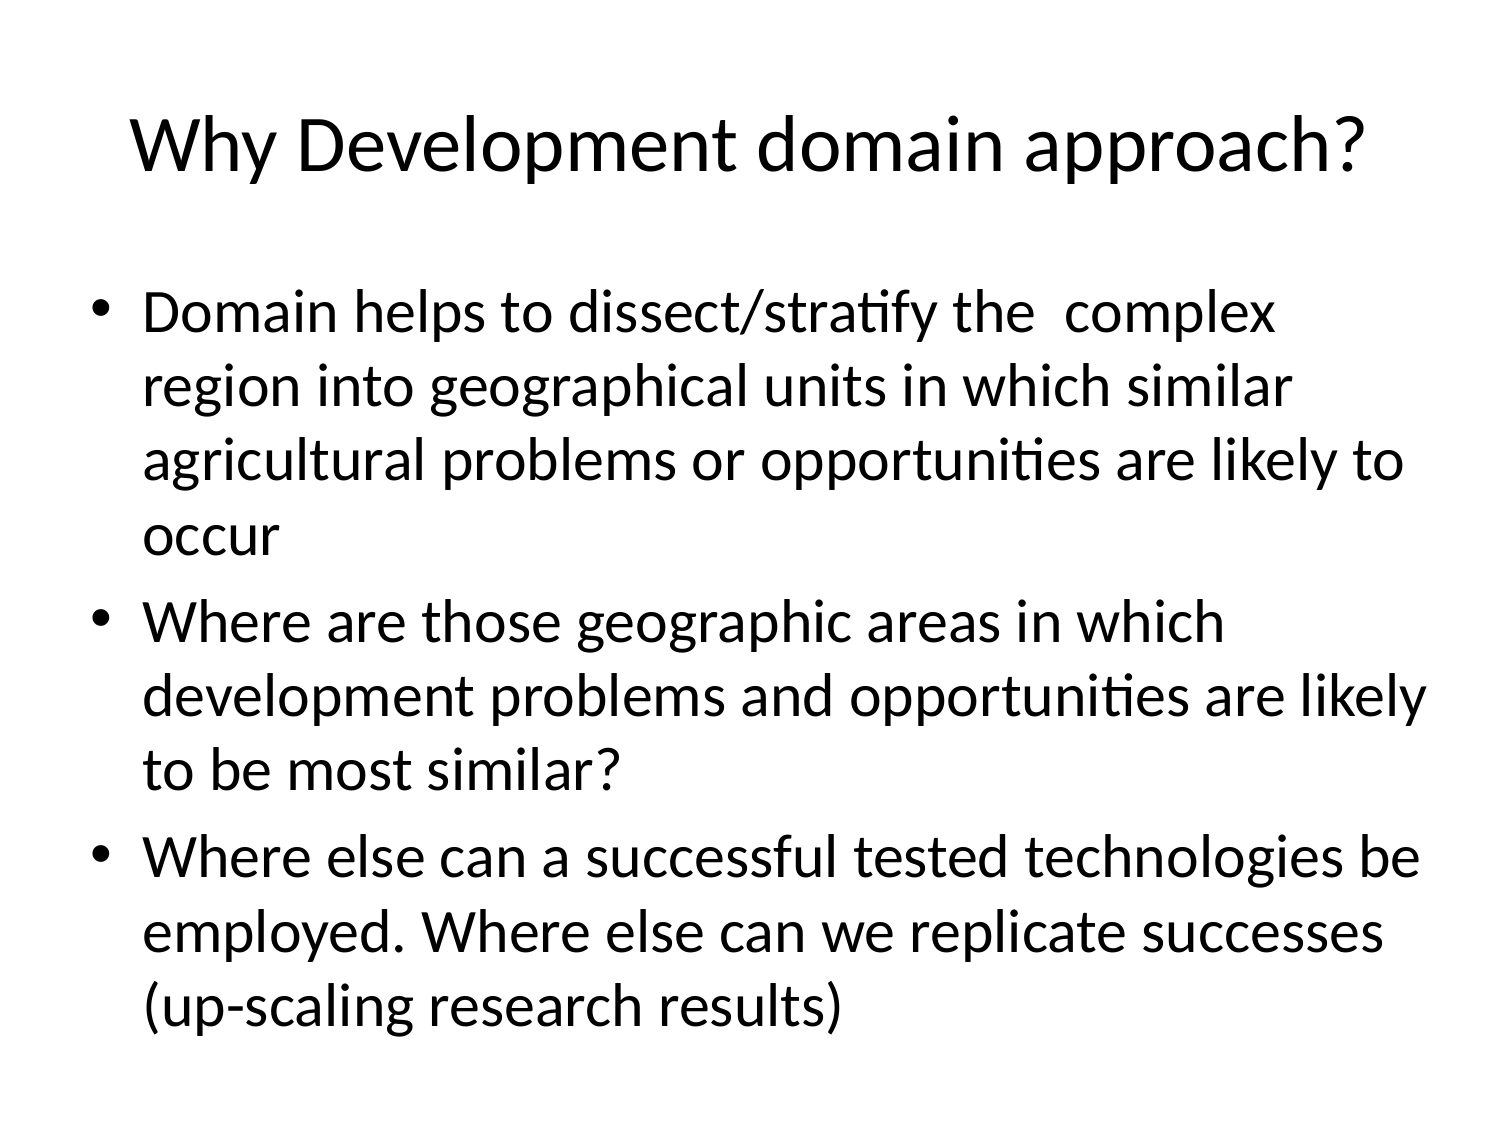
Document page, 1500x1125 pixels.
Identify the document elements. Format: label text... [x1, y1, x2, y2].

title Why Development domain approach? [75, 45, 1425, 233]
list Domain helps to dissect/stratify the complex region into geographical units in which similar agricultural problems or opportunities are likely to occur Where are those geographic areas in which development problems and opportunities are likely to be most similar? Where else can a successful tested technologies be employed. Where else can we replicate successes (up-scaling research results) [75, 262, 1459, 1047]
